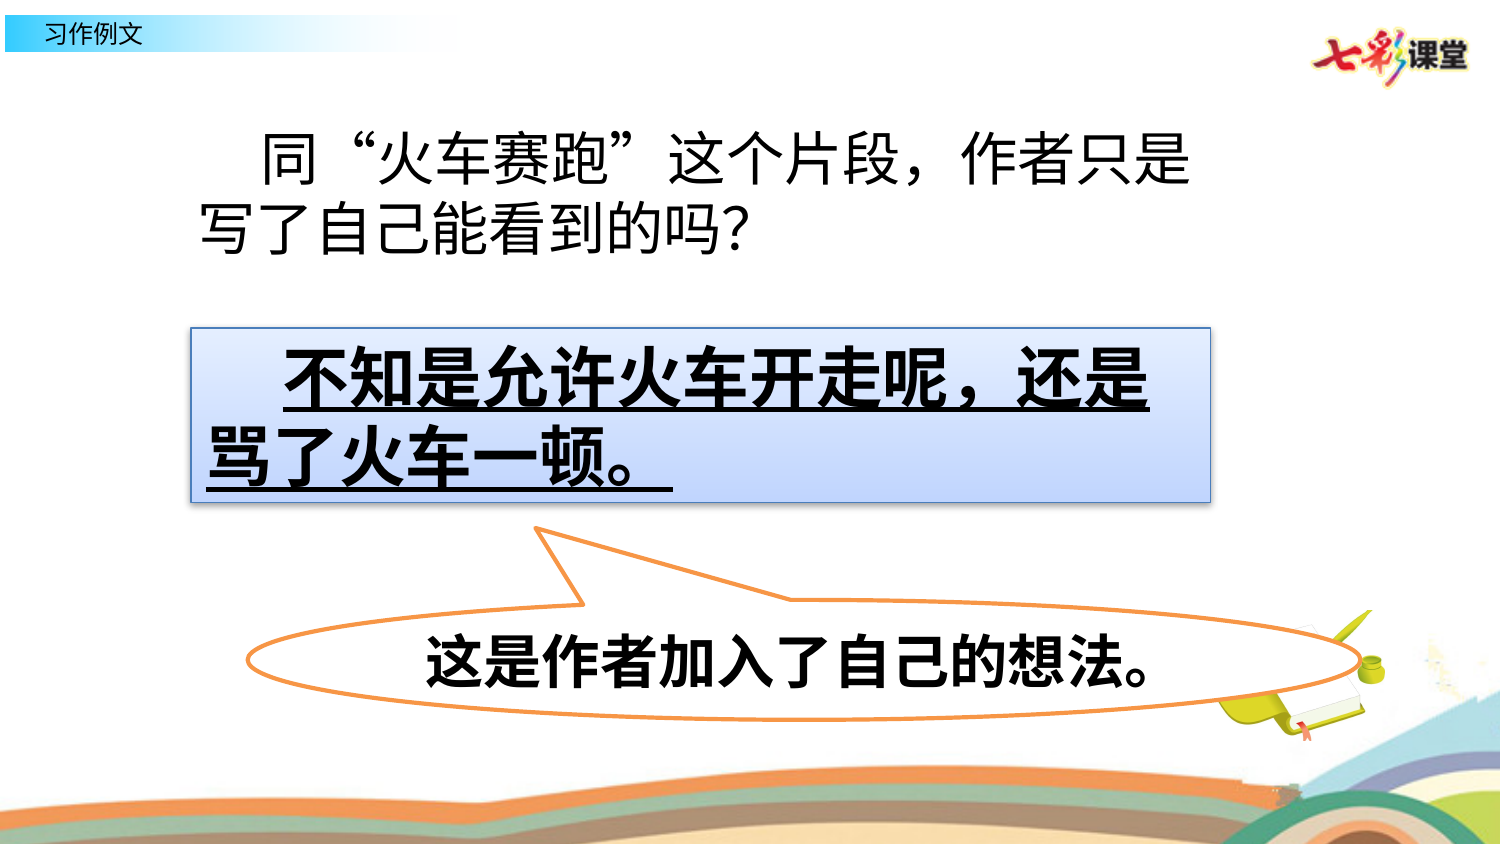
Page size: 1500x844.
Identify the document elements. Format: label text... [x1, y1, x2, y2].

picture [0, 572, 1500, 844]
picture [1308, 14, 1477, 95]
text_box 不知是允许火车开走呢，还是骂了火车一顿。 [190, 327, 1211, 503]
text_box 同“火车赛跑”这个片段，作者只是写了自己能看到的吗？ [183, 114, 1247, 270]
text_box 这是作者加入了自己的想法。 [245, 525, 1197, 722]
